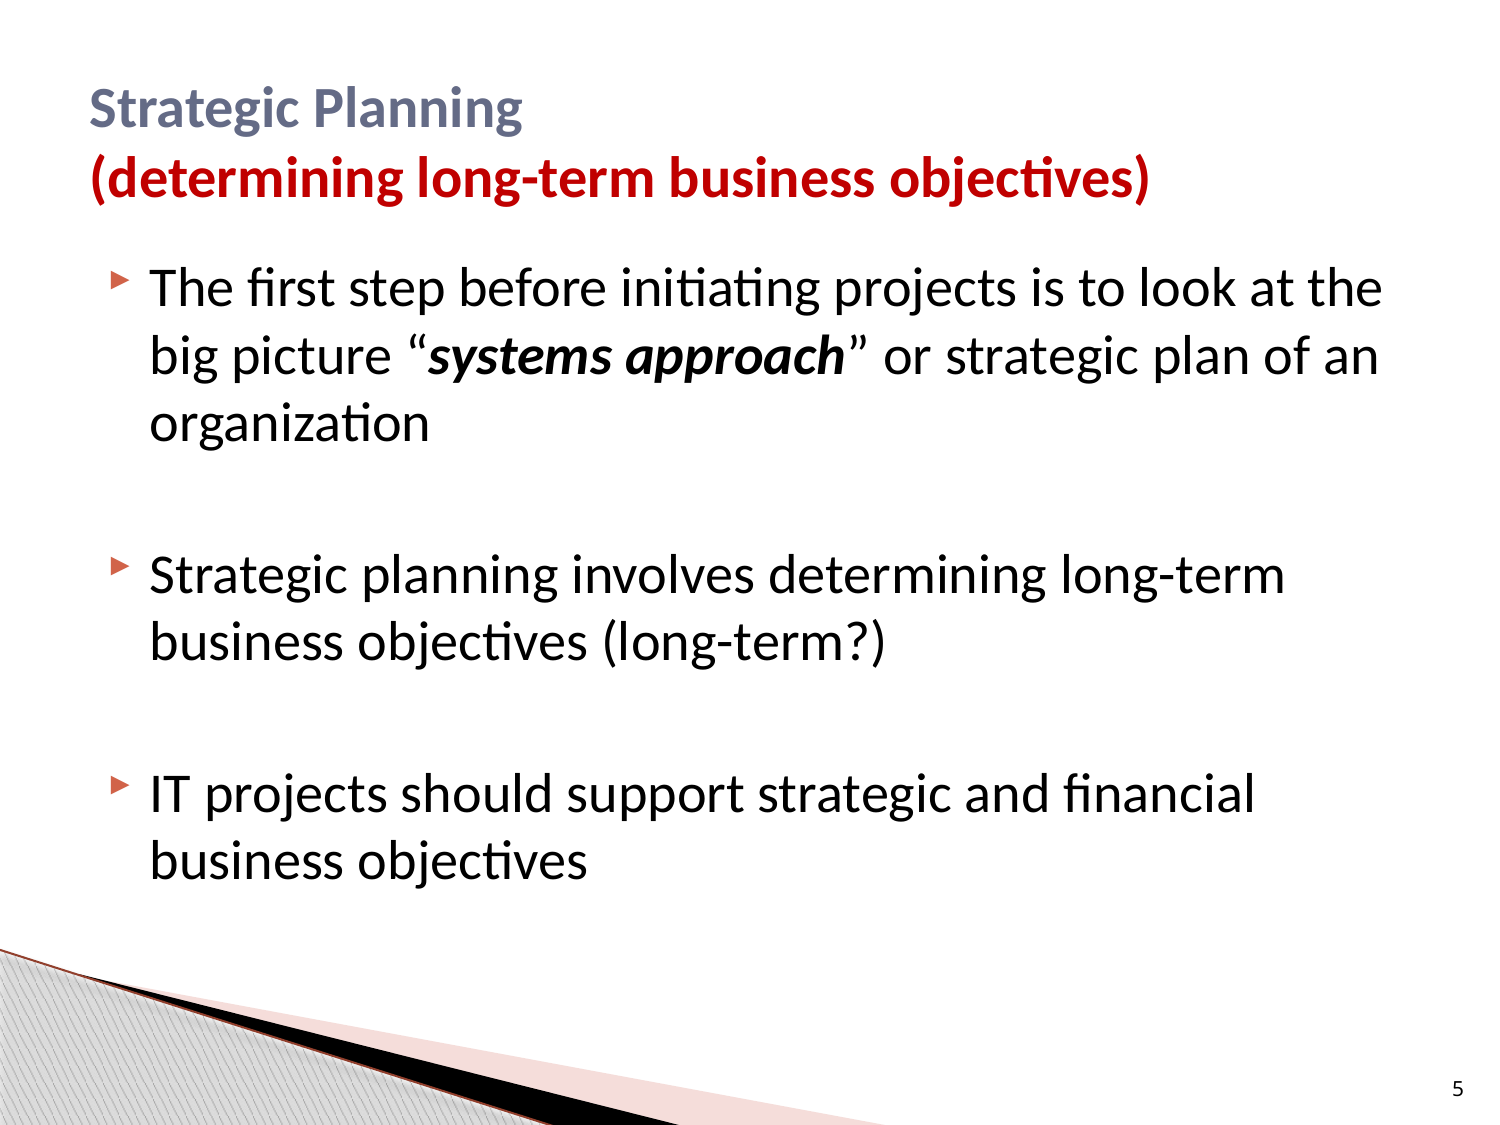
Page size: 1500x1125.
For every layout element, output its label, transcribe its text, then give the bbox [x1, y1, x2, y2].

title Strategic Planning (determining long-term business objectives) [75, 45, 1425, 233]
list The first step before initiating projects is to look at the big picture “systems approach” or strategic plan of an organization Strategic planning involves determining long-term business objectives (long-term?) IT projects should support strategic and financial business objectives [75, 243, 1425, 986]
slide_number 5 [1418, 1051, 1479, 1112]
